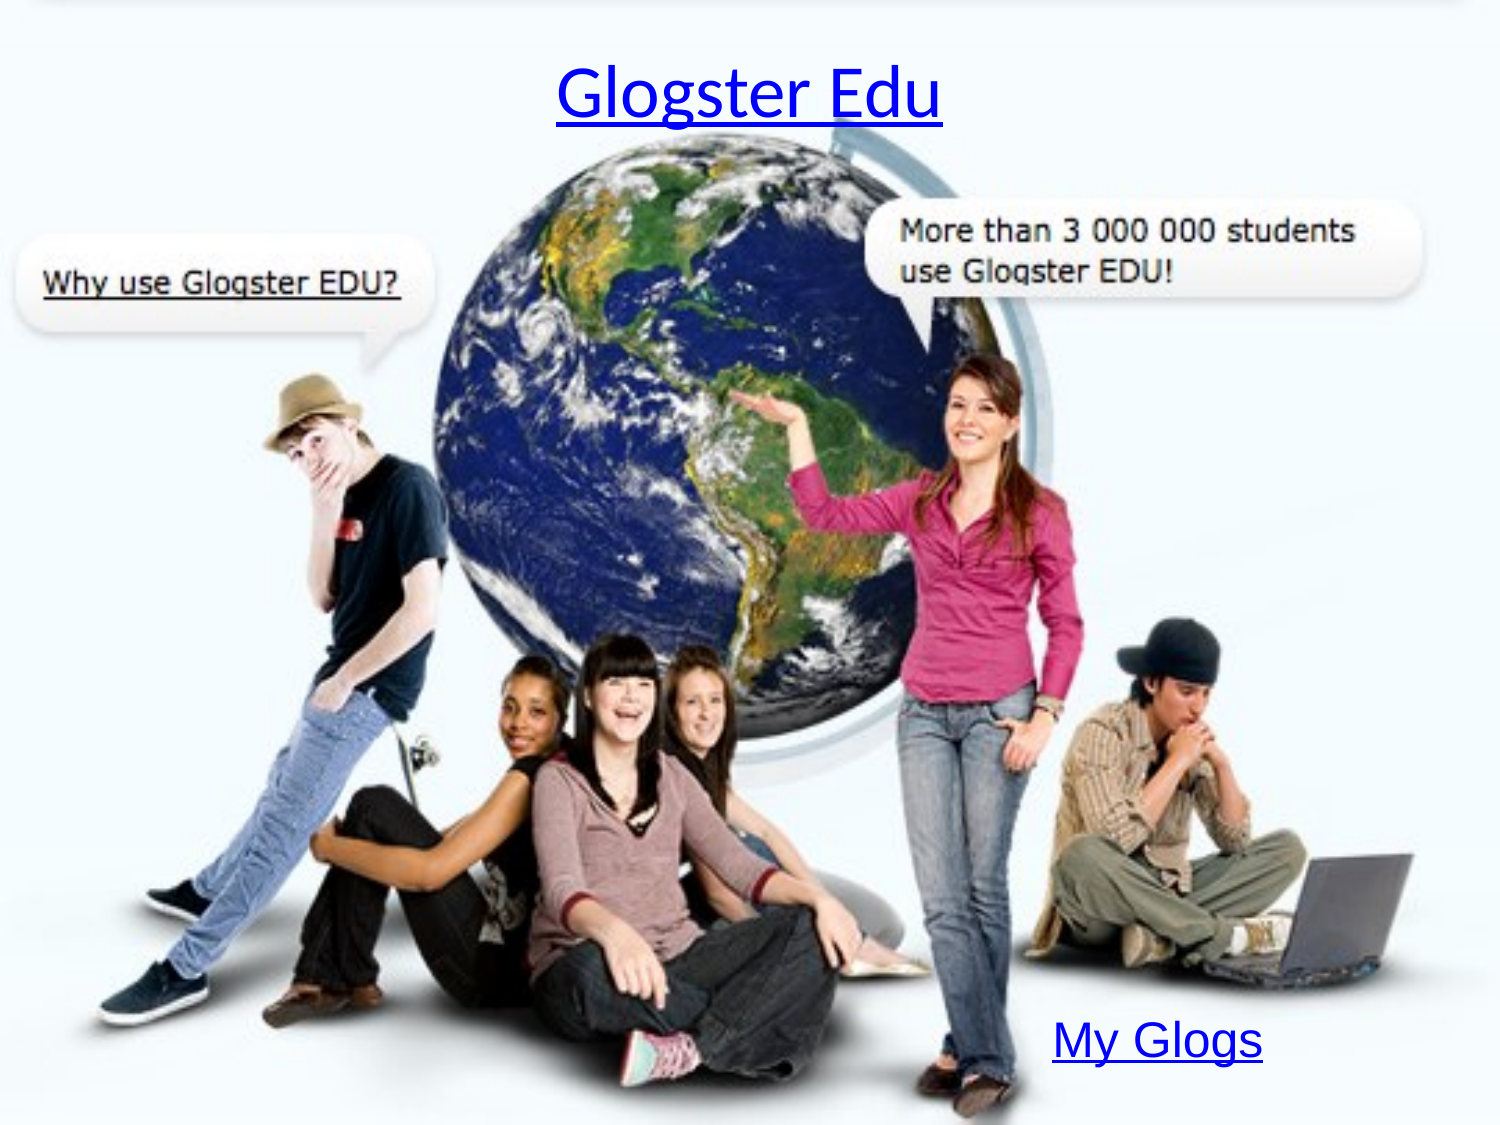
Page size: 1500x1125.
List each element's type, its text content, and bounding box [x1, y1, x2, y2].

picture [0, 0, 1500, 1125]
title Glogster Edu [112, 0, 1388, 175]
text_box My Glogs [1037, 999, 1463, 1075]
